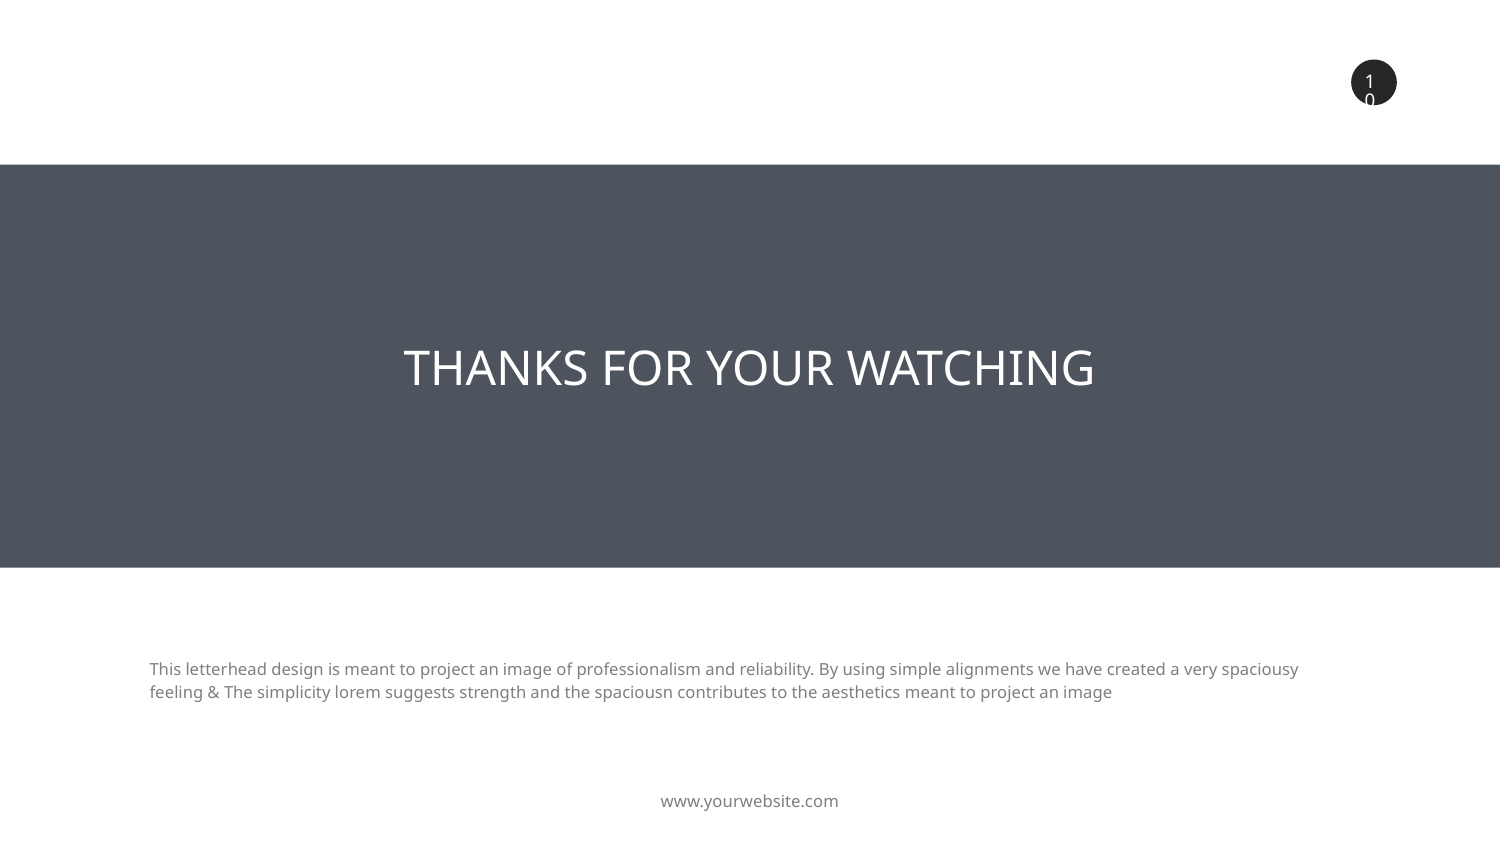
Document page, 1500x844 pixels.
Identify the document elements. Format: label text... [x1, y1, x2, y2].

text_box This letterhead design is meant to project an image of professionalism and reliability. By using simple alignments we have created a very spaciousy feeling & The simplicity lorem suggests strength and the spaciousn contributes to the aesthetics meant to project an image [149, 642, 1351, 714]
footer www.yourwebsite.com [582, 778, 918, 824]
picture [0, 164, 1500, 568]
slide_number ‹#› [1353, 64, 1395, 102]
